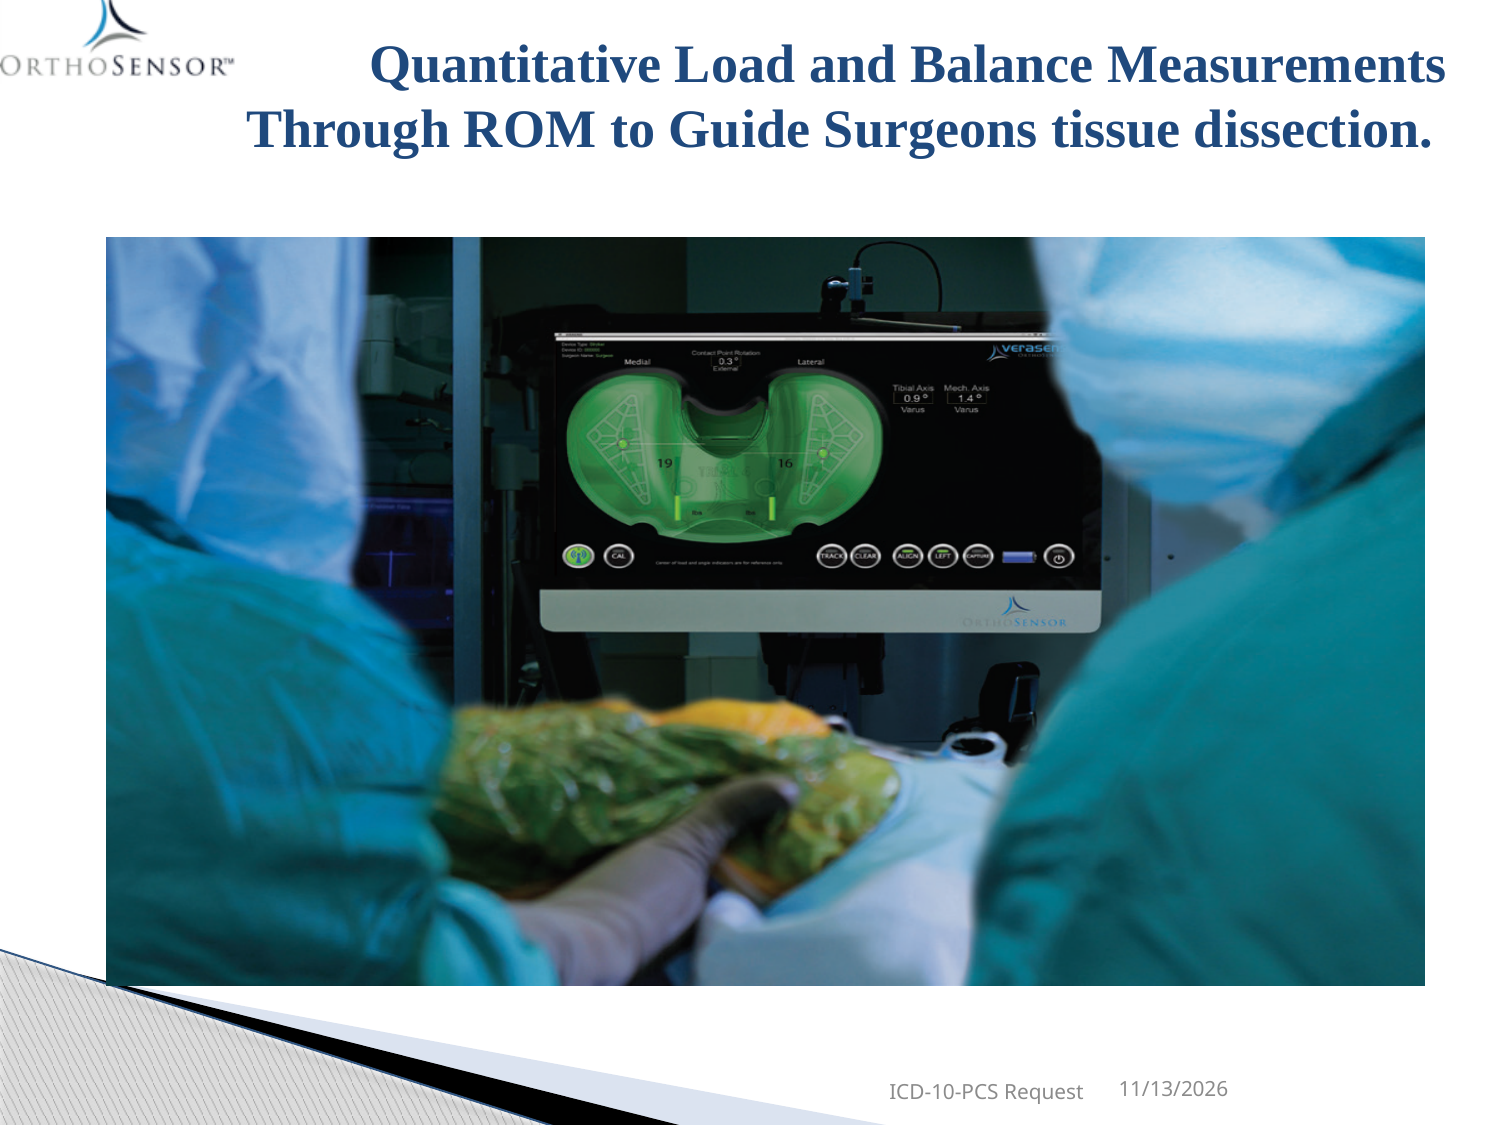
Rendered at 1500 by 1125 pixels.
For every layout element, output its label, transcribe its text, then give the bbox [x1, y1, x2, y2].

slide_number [1105, 1051, 1419, 1112]
title Quantitative Load and Balance Measurements Through ROM to Guide Surgeons tissue dissection. [187, 24, 1463, 163]
footer ICD-10-PCS Request [718, 1051, 1105, 1112]
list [105, 237, 1426, 986]
picture [0, 0, 238, 85]
